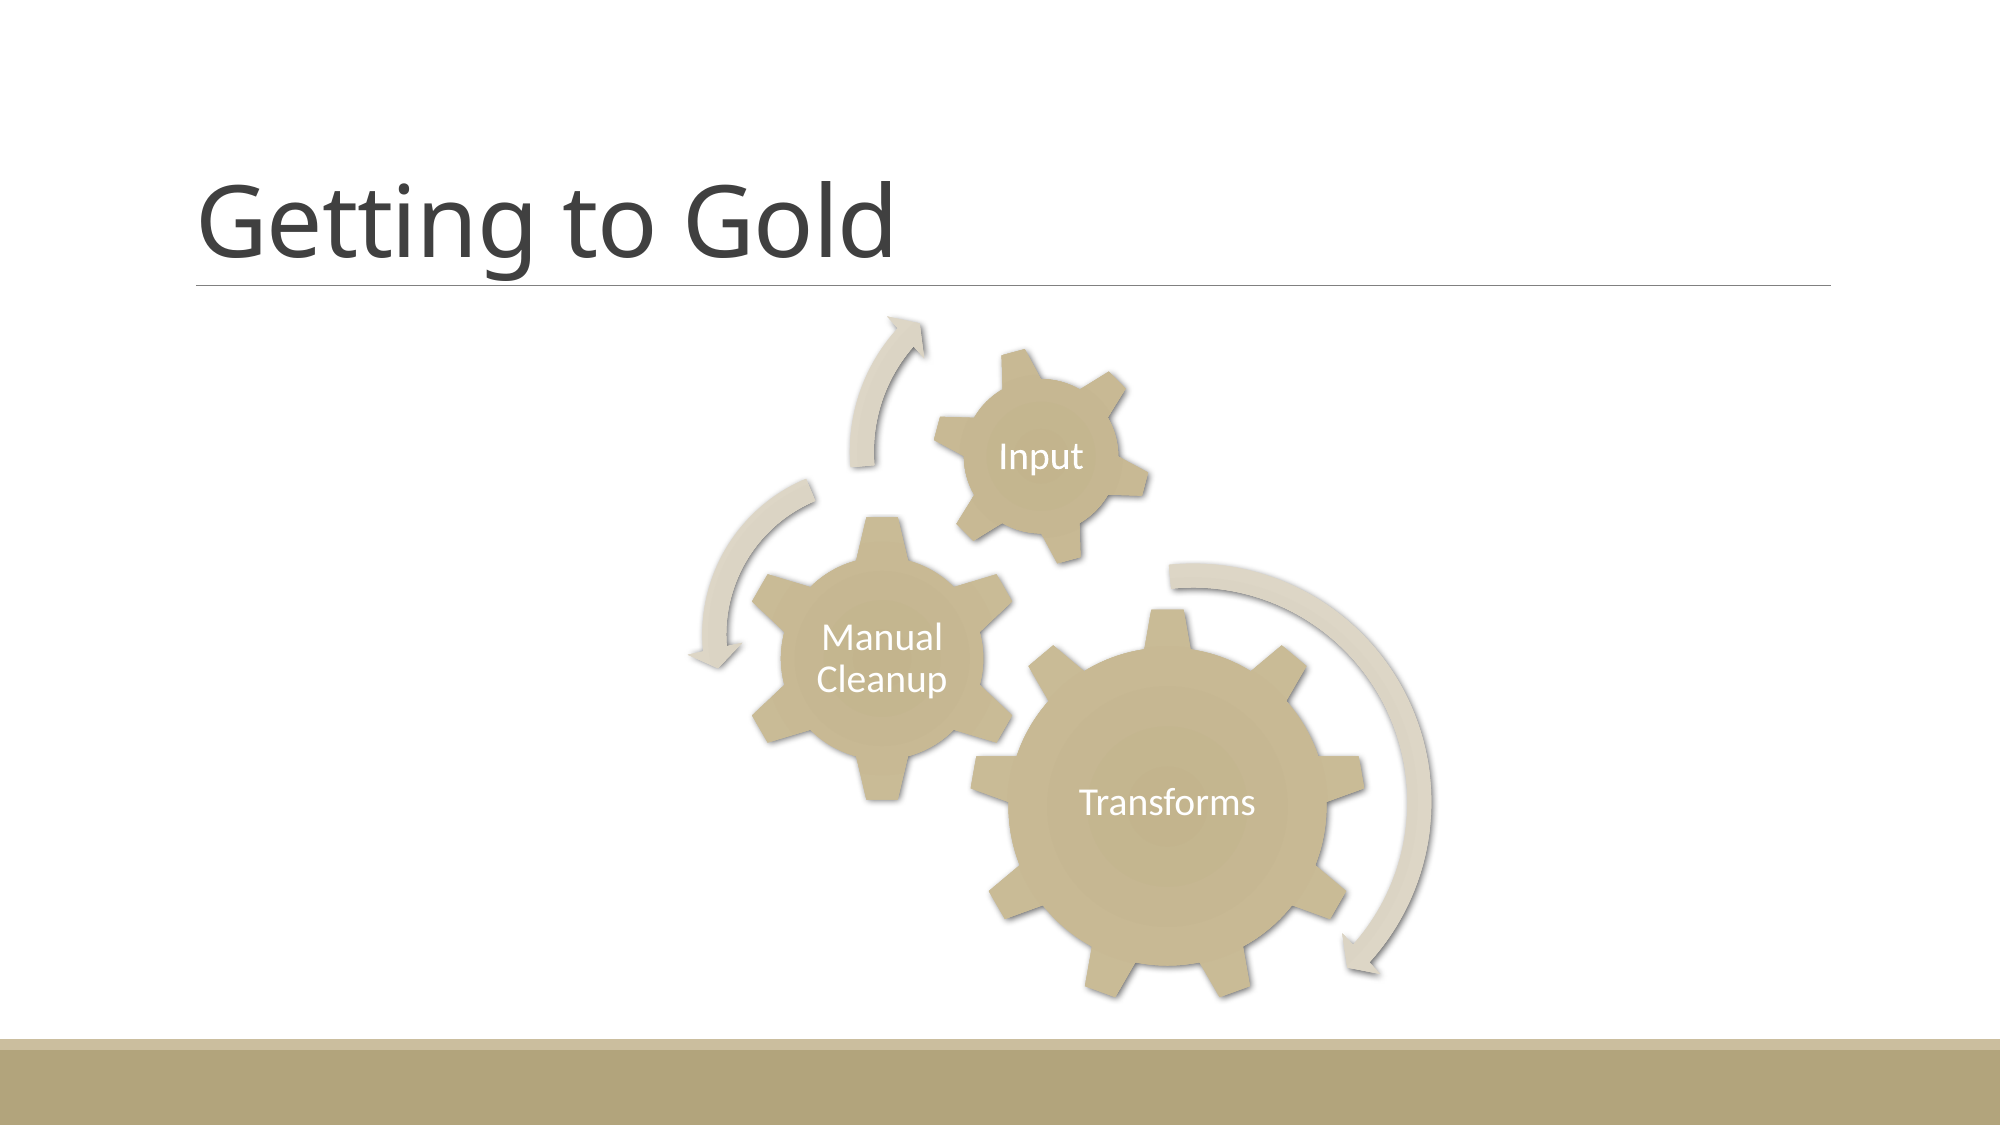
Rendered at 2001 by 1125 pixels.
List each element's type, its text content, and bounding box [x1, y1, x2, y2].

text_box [179, 282, 1831, 1006]
title Getting to Gold [180, 47, 1830, 281]
